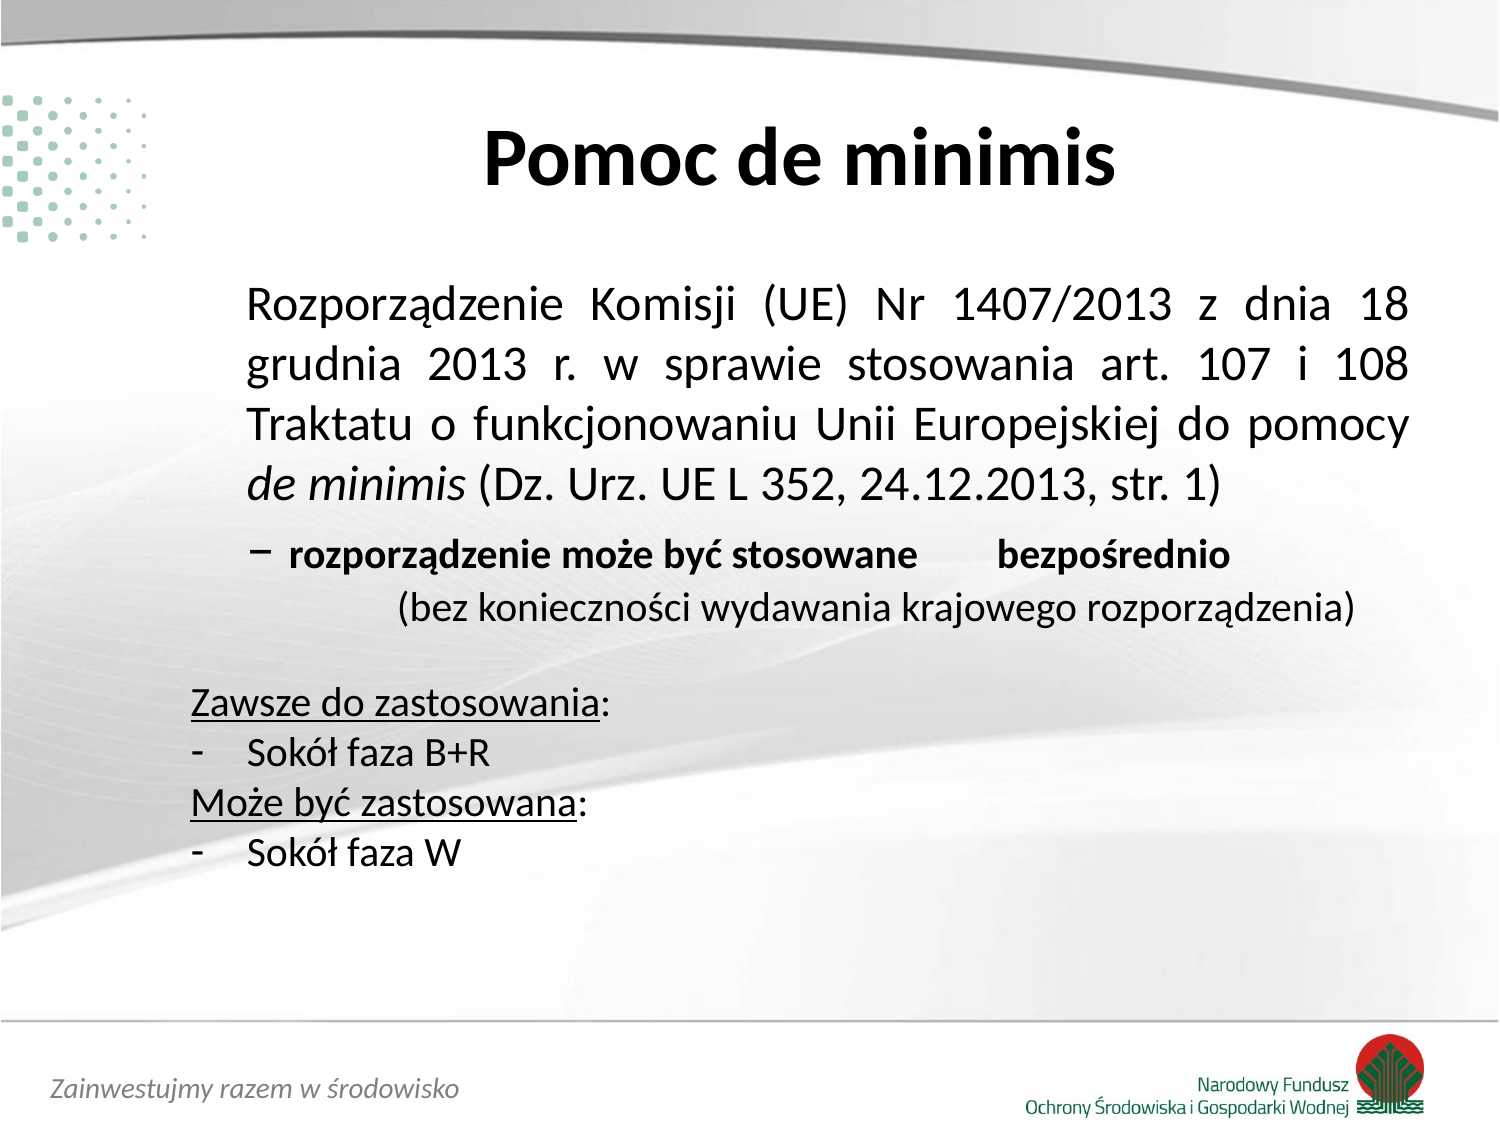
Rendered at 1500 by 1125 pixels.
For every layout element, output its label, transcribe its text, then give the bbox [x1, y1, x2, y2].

text_box Rozporządzenie Komisji (UE) Nr 1407/2013 z dnia 18 grudnia 2013 r. w sprawie stosowania art. 107 i 108 Traktatu o funkcjonowaniu Unii Europejskiej do pomocy de minimis (Dz. Urz. UE L 352, 24.12.2013, str. 1) – rozporządzenie może być stosowane bezpośrednio (bez konieczności wydawania krajowego rozporządzenia) Zawsze do zastosowania: Sokół faza B+R Może być zastosowana: Sokół faza W [175, 262, 1425, 1005]
picture [0, 0, 1499, 1023]
text_box Pomoc de minimis [175, 58, 1425, 246]
picture [1026, 1034, 1424, 1118]
